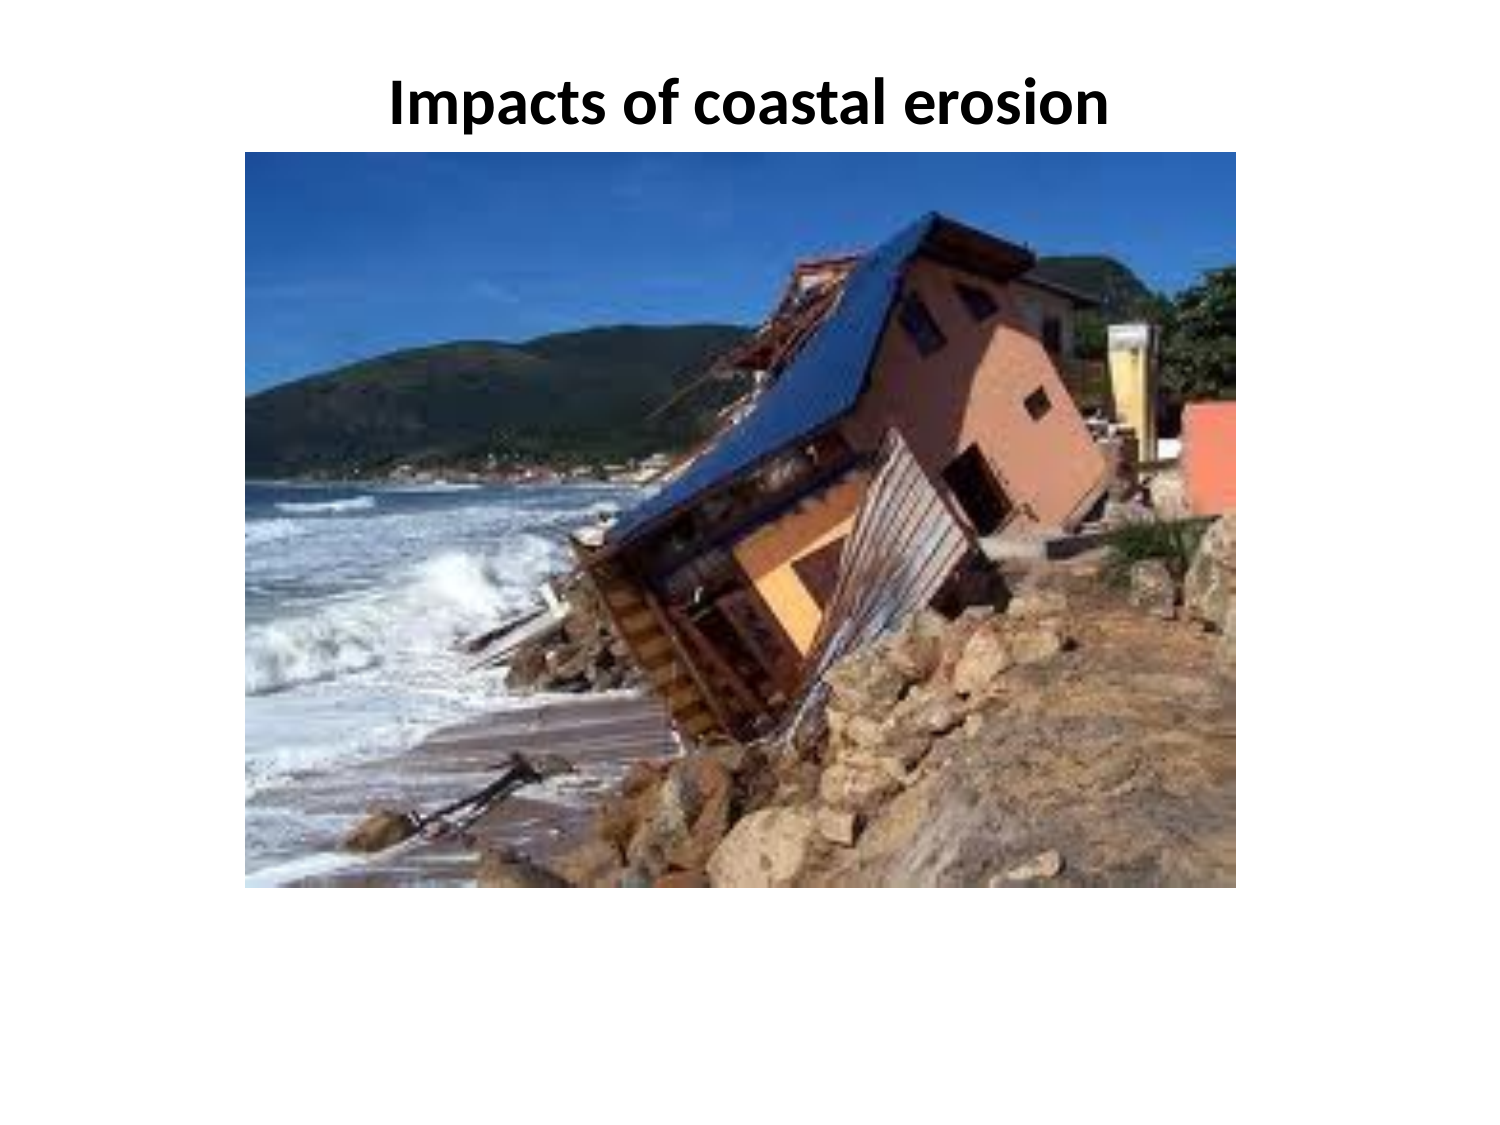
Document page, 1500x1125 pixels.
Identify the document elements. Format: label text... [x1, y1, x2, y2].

picture [245, 151, 1236, 888]
list Impacts of coastal erosion [75, 50, 1425, 213]
